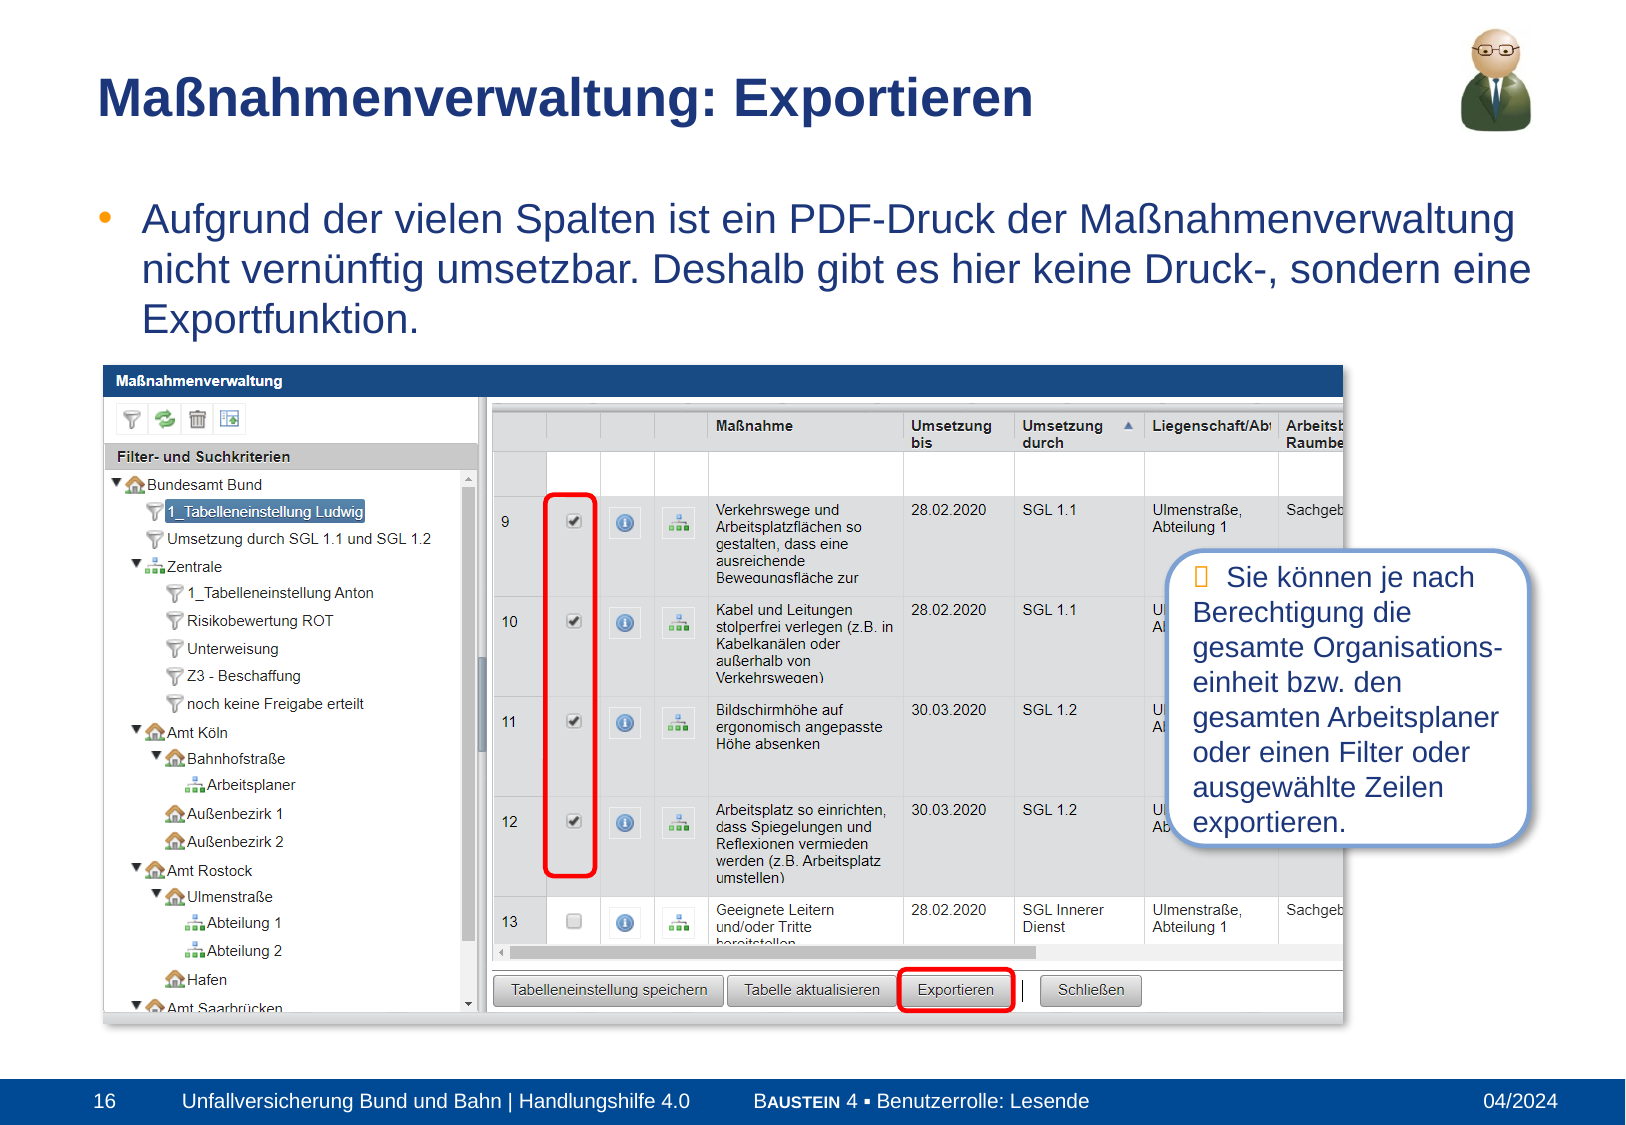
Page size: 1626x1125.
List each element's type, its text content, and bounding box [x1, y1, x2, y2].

text_box  Sie können je nach Berechtigung die gesamte Organisations-einheit bzw. den gesamten Arbeitsplaner oder einen Filter oder ausgewählte Zeilen exportieren. [1348, 550, 1530, 846]
picture [0, 1079, 1626, 1125]
picture [103, 365, 1343, 1024]
text_box Aufgrund der vielen Spalten ist ein PDF-Druck der Maßnahmenverwaltung nicht vernünftig umsetzbar. Deshalb gibt es hier keine Druck-, sondern eine Exportfunktion. [83, 184, 1548, 277]
title Maßnahmenverwaltung: Exportieren [82, 54, 1313, 138]
picture [1457, 27, 1534, 132]
